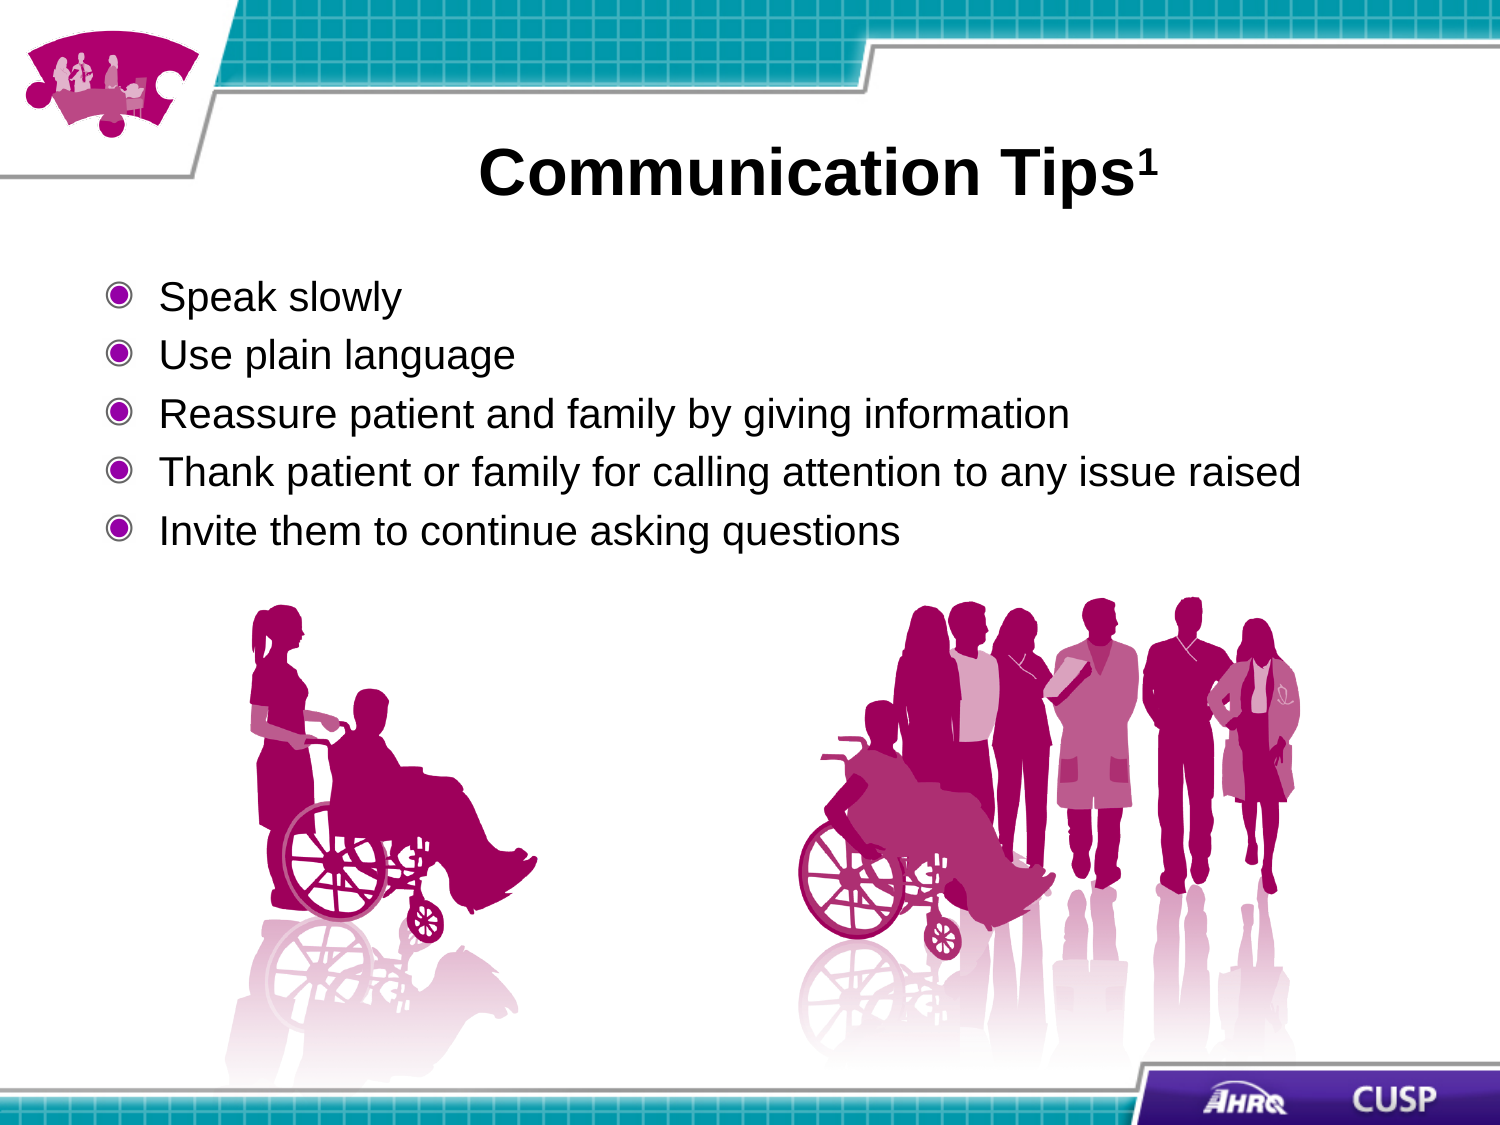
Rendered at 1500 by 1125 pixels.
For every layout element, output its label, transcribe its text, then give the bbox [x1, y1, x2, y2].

list Speak slowly Use plain language Reassure patient and family by giving information Thank patient or family for calling attention to any issue raised Invite them to continue asking questions [87, 262, 1425, 323]
picture [0, 0, 1500, 1125]
title Communication Tips1 [212, 75, 1425, 262]
